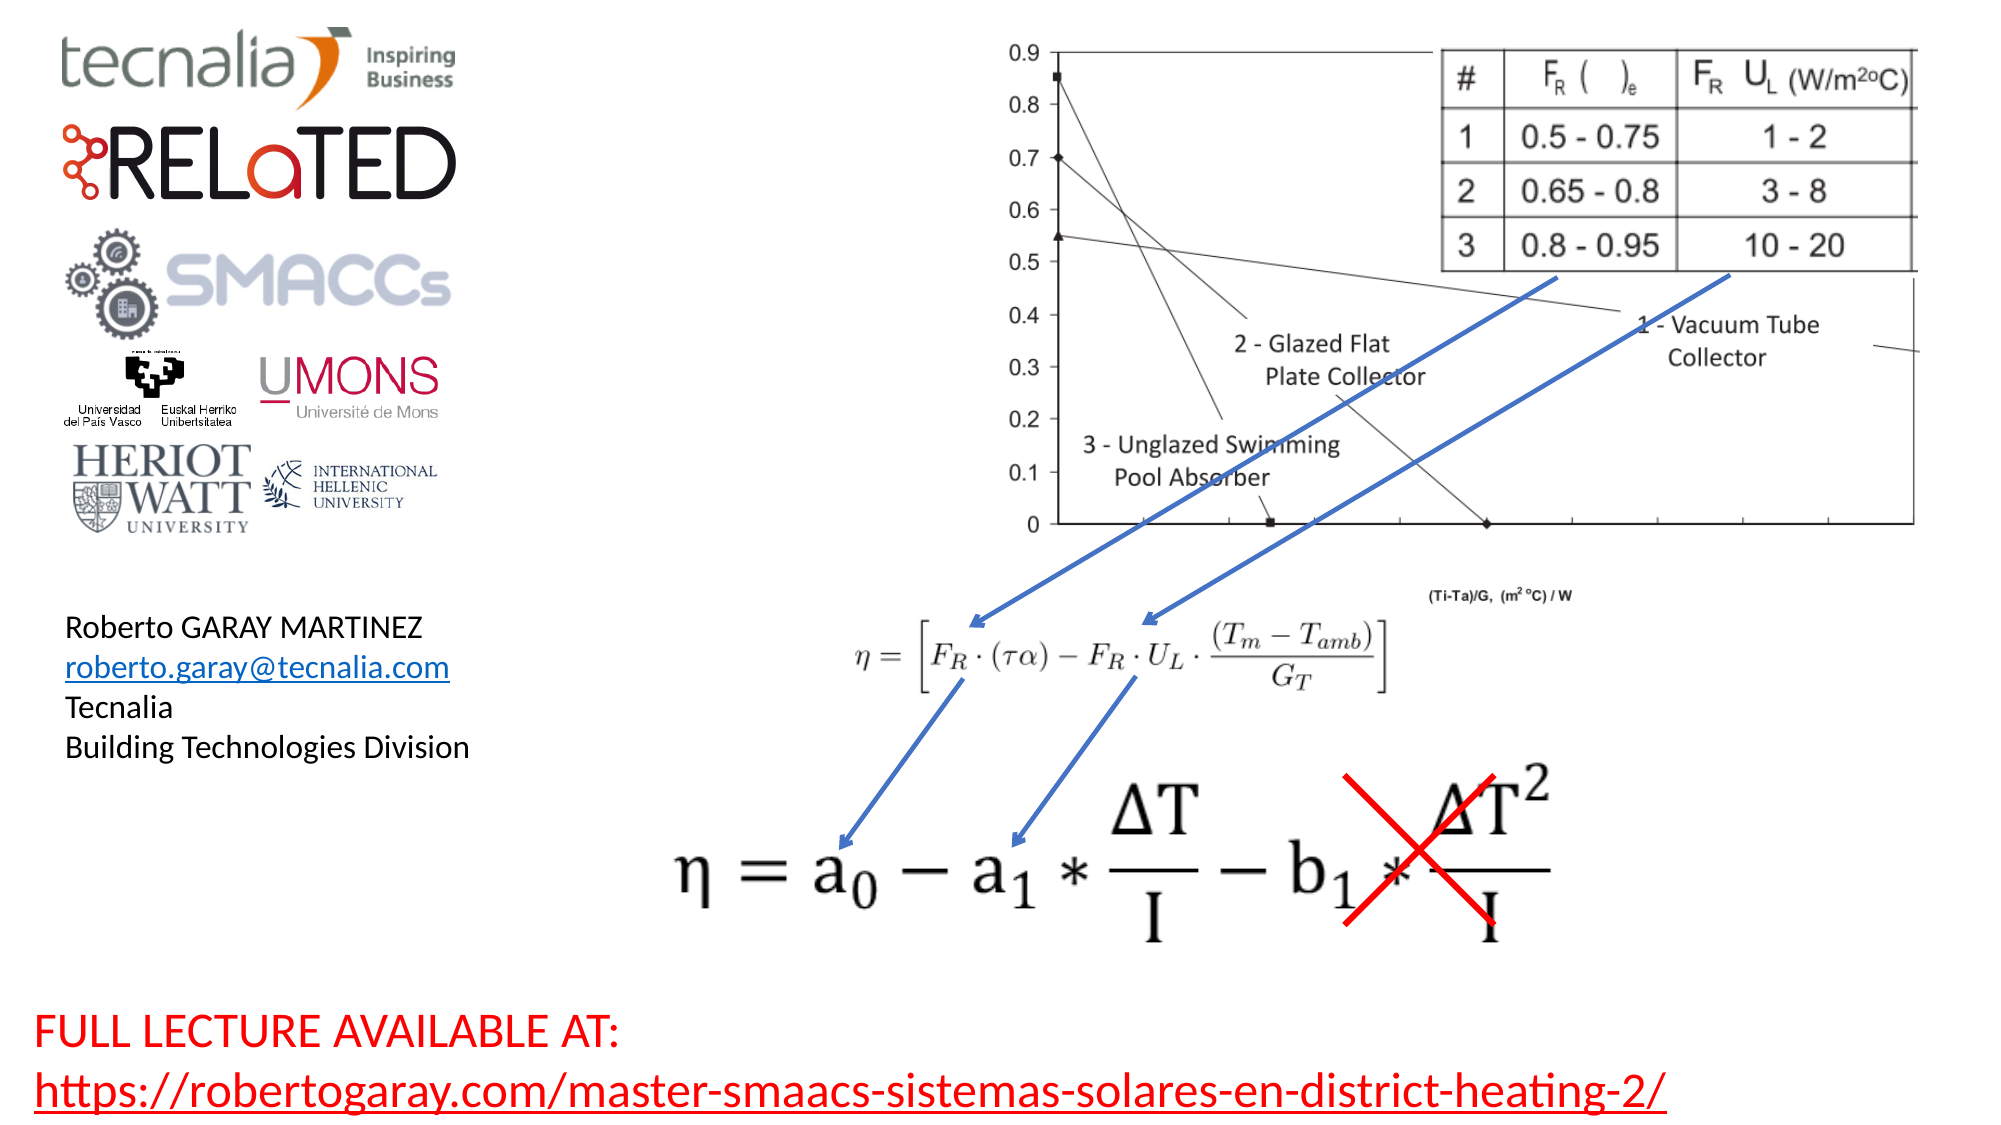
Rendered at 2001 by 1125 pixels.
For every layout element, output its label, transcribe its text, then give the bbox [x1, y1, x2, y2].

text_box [1141, 274, 1731, 625]
picture [260, 451, 438, 517]
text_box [1011, 676, 1136, 848]
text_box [968, 277, 1558, 628]
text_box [838, 678, 964, 851]
text_box FULL LECTURE AVAILABLE AT: https://robertogaray.com/master-smaacs-sistemas-solares-en-district-heating-2/ [19, 989, 1873, 1125]
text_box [836, 579, 1391, 720]
picture [62, 27, 455, 112]
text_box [1344, 775, 1495, 926]
picture [62, 345, 240, 434]
picture [73, 444, 251, 533]
picture [628, 737, 1599, 963]
picture [963, 15, 1961, 609]
picture [62, 124, 456, 200]
picture [260, 356, 438, 418]
